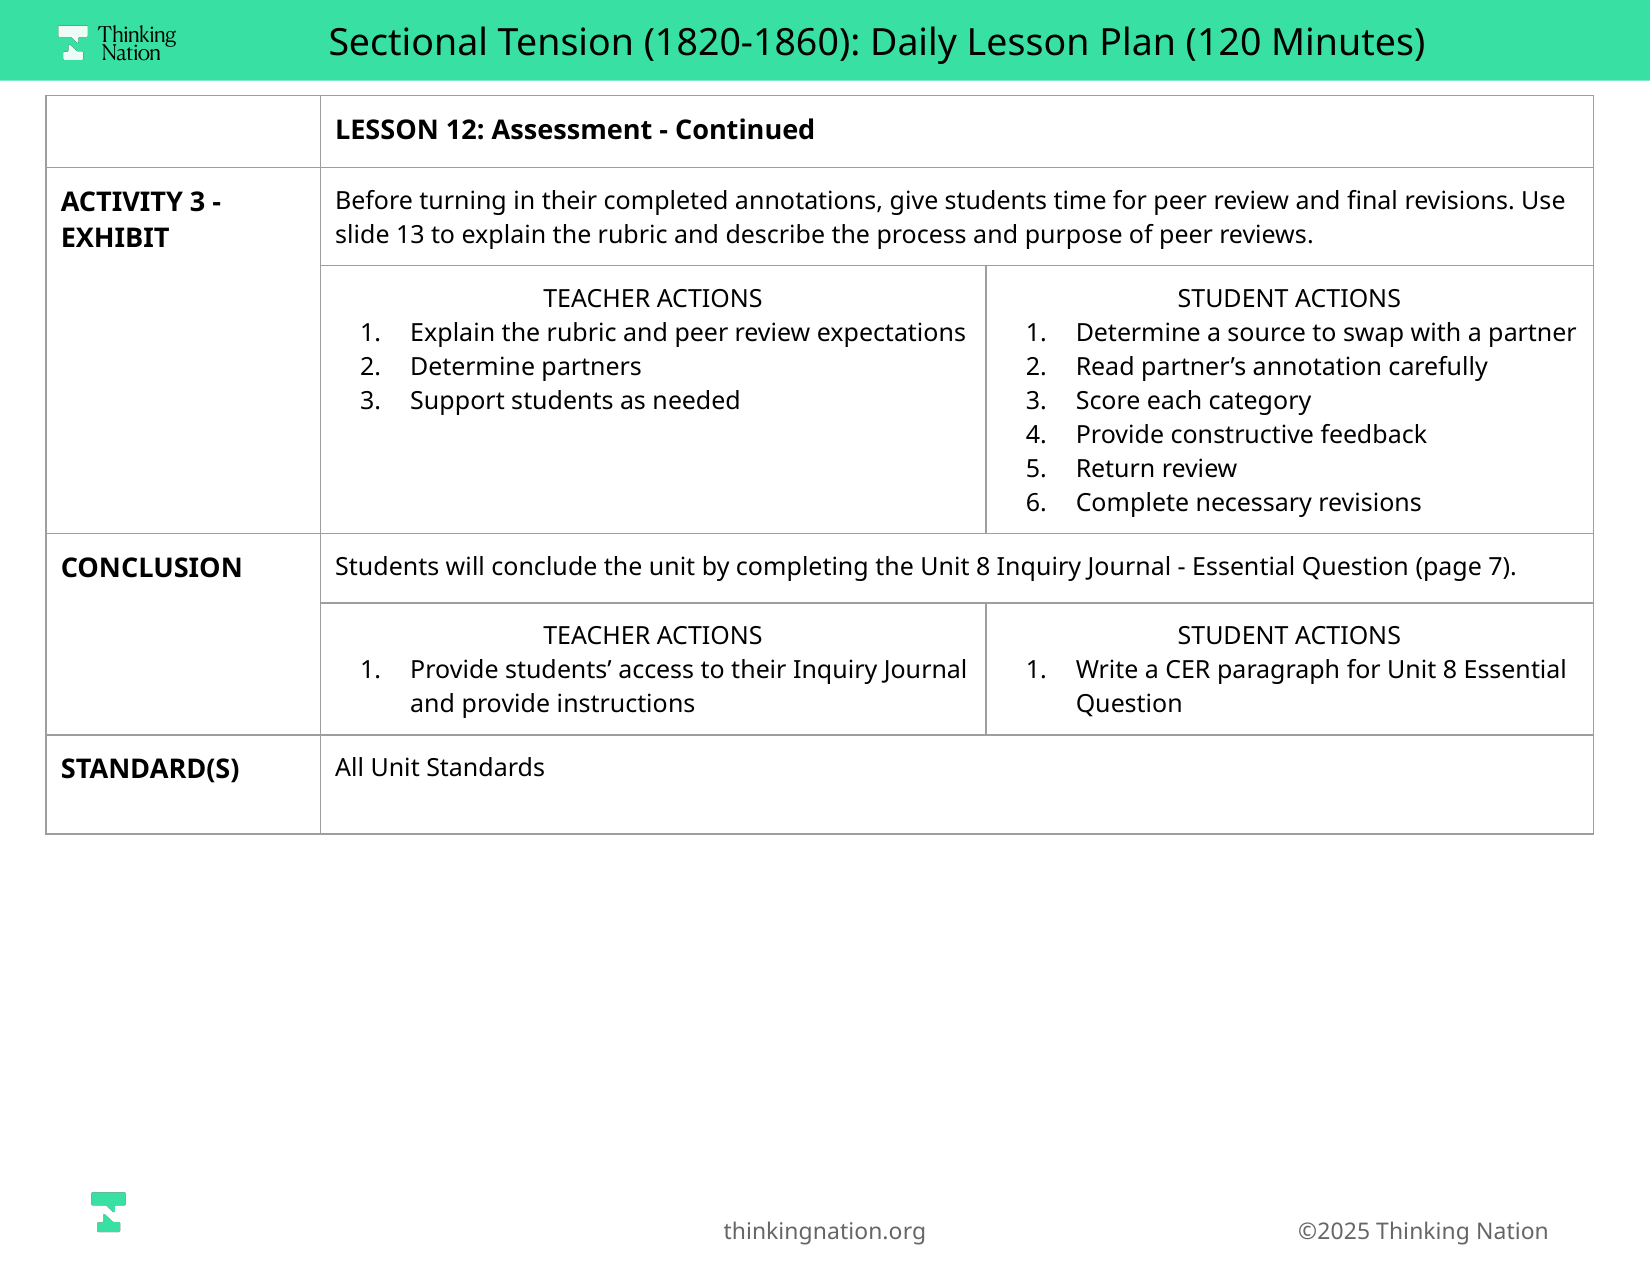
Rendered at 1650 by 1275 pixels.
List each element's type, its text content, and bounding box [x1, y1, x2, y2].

picture [45, 14, 180, 85]
table_cell ACTIVITY 3 - EXHIBIT [47, 168, 320, 533]
table_cell CONCLUSION [47, 534, 320, 734]
text_box thinkingnation.org [629, 1200, 1021, 1240]
picture [80, 1184, 136, 1240]
text_box Sectional Tension (1820-1860): Daily Lesson Plan (120 Minutes) [0, 0, 1650, 81]
table_cell TEACHER ACTIONS Provide students’ access to their Inquiry Journal and provide instructions [321, 604, 985, 734]
table_cell STUDENT ACTIONS Write a CER paragraph for Unit 8 Essential Question [987, 604, 1593, 734]
table_cell Before turning in their completed annotations, give students time for peer review and final revisions. Use slide 13 to explain the rubric and describe the process and purpose of peer reviews. [321, 168, 1593, 265]
table_cell STANDARD(S) [47, 736, 320, 833]
table_cell All Unit Standards [321, 736, 1593, 833]
table_cell Students will conclude the unit by completing the Unit 8 Inquiry Journal - Essential Question (page 7). [321, 534, 1593, 602]
text_box ©2025 Thinking Nation [1174, 1200, 1566, 1240]
table_header [47, 96, 320, 167]
table_header LESSON 12: Assessment - Continued [321, 96, 1593, 167]
table_cell TEACHER ACTIONS Explain the rubric and peer review expectations Determine partners Support students as needed [321, 266, 985, 533]
table_cell STUDENT ACTIONS Determine a source to swap with a partner Read partner’s annotation carefully Score each category Provide constructive feedback Return review Complete necessary revisions [987, 266, 1593, 533]
